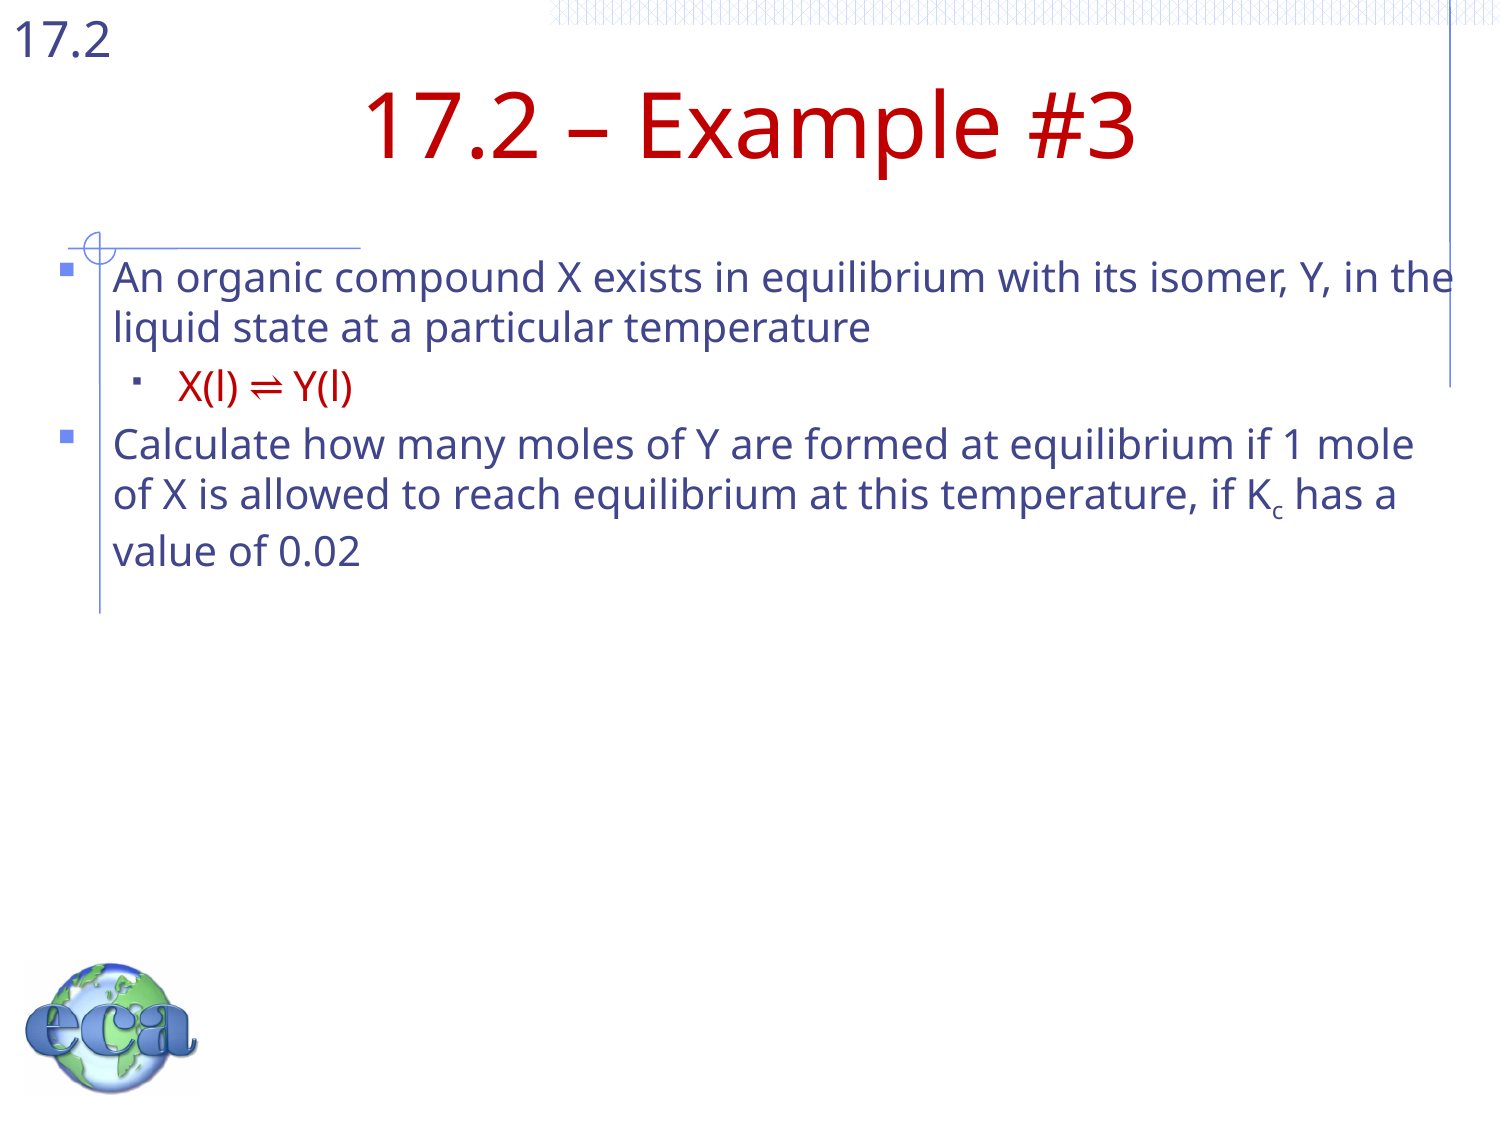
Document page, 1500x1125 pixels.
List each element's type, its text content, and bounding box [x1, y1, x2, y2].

list An organic compound X exists in equilibrium with its isomer, Y, in the liquid state at a particular temperature X(l) ⇌ Y(l) Calculate how many moles of Y are formed at equilibrium if 1 mole of X is allowed to reach equilibrium at this temperature, if Kc has a value of 0.02 [41, 243, 1471, 965]
picture [23, 960, 200, 1096]
title 17.2 – Example #3 [17, 49, 1483, 185]
